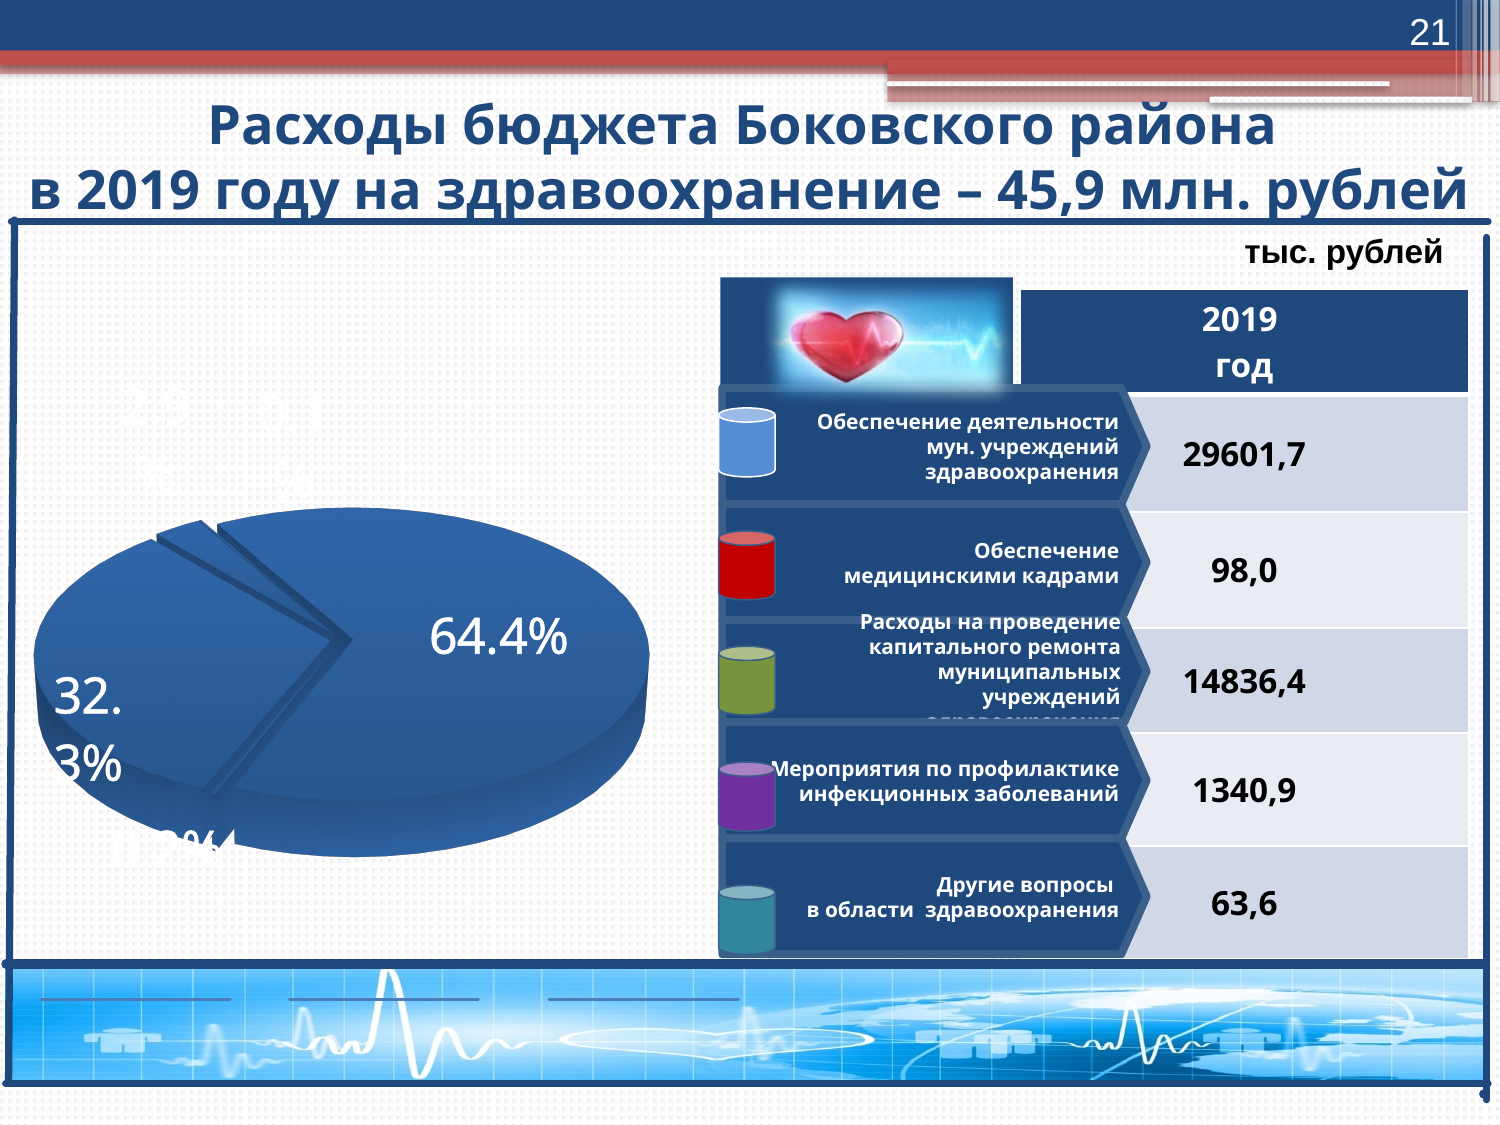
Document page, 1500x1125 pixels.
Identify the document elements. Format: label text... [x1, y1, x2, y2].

table_cell 14836,4 [1152, 629, 1468, 732]
text_box тыс. рублей [1186, 229, 1459, 278]
table_cell 1340,9 [1152, 734, 1468, 845]
chart [15, 965, 721, 1083]
table_cell 29601,7 [1152, 397, 1468, 511]
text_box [8, 220, 15, 963]
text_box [8, 971, 15, 1083]
chart [0, 271, 721, 1094]
text_box Расходы бюджета Боковского района в 2019 году на здравоохранение – 45,9 млн. рублей [0, 100, 1500, 210]
table_cell 63,6 [1151, 847, 1468, 958]
slide_number 21 [1340, 0, 1466, 61]
table_header 2019 год [1152, 290, 1468, 392]
picture [721, 965, 1483, 1083]
chart [15, 271, 721, 963]
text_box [718, 407, 776, 955]
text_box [721, 271, 1147, 955]
table_cell 98,0 [1152, 513, 1468, 627]
